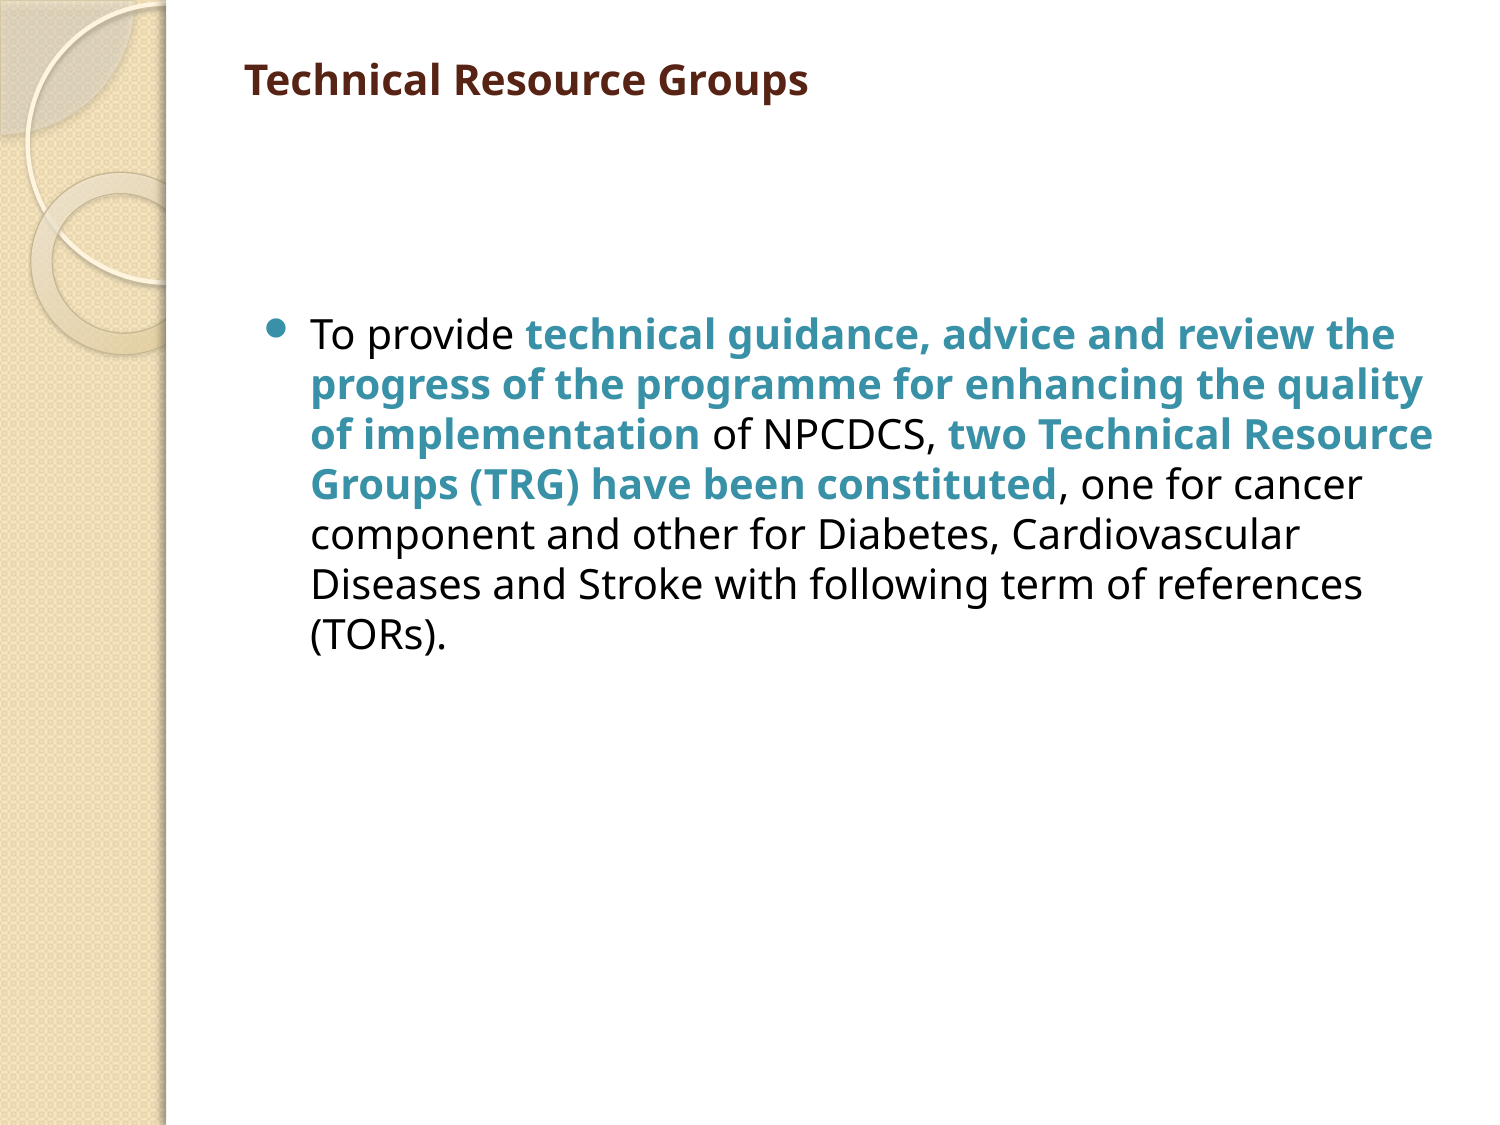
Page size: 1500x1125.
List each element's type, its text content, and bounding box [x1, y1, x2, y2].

list To provide technical guidance, advice and review the progress of the programme for enhancing the quality of implementation of NPCDCS, two Technical Resource Groups (TRG) have been constituted, one for cancer component and other for Diabetes, Cardiovascular Diseases and Stroke with following term of references (TORs). [235, 237, 1466, 1025]
title Technical Resource Groups [75, 45, 1425, 163]
